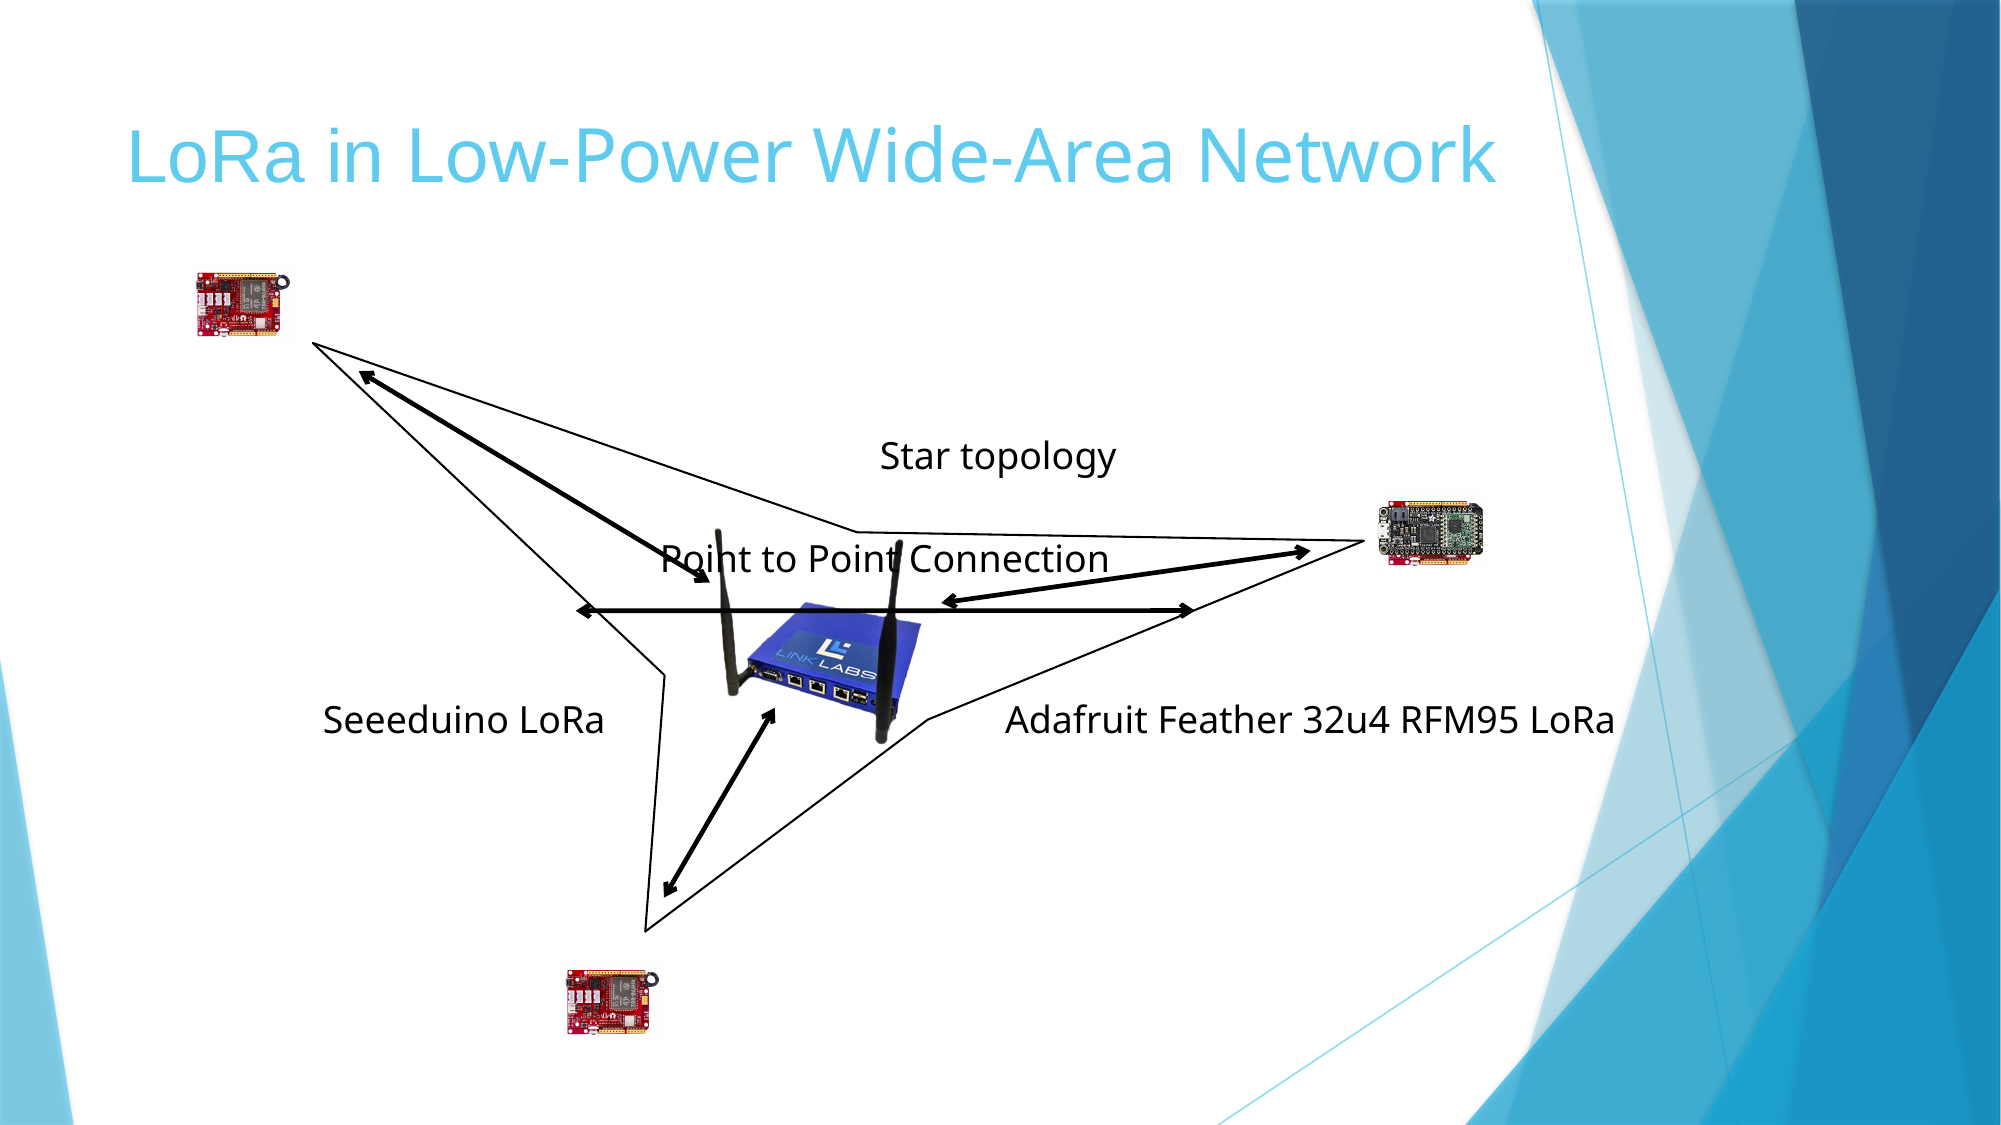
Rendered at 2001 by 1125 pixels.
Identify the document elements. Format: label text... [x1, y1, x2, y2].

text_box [312, 342, 1365, 933]
text_box Adafruit Feather 32u4 RFM95 LoRa [1371, 688, 1632, 749]
picture [557, 959, 666, 1041]
picture [1376, 489, 1487, 572]
title LoRa in Low-Power Wide-Area Network [111, 99, 1818, 252]
picture [188, 261, 297, 344]
